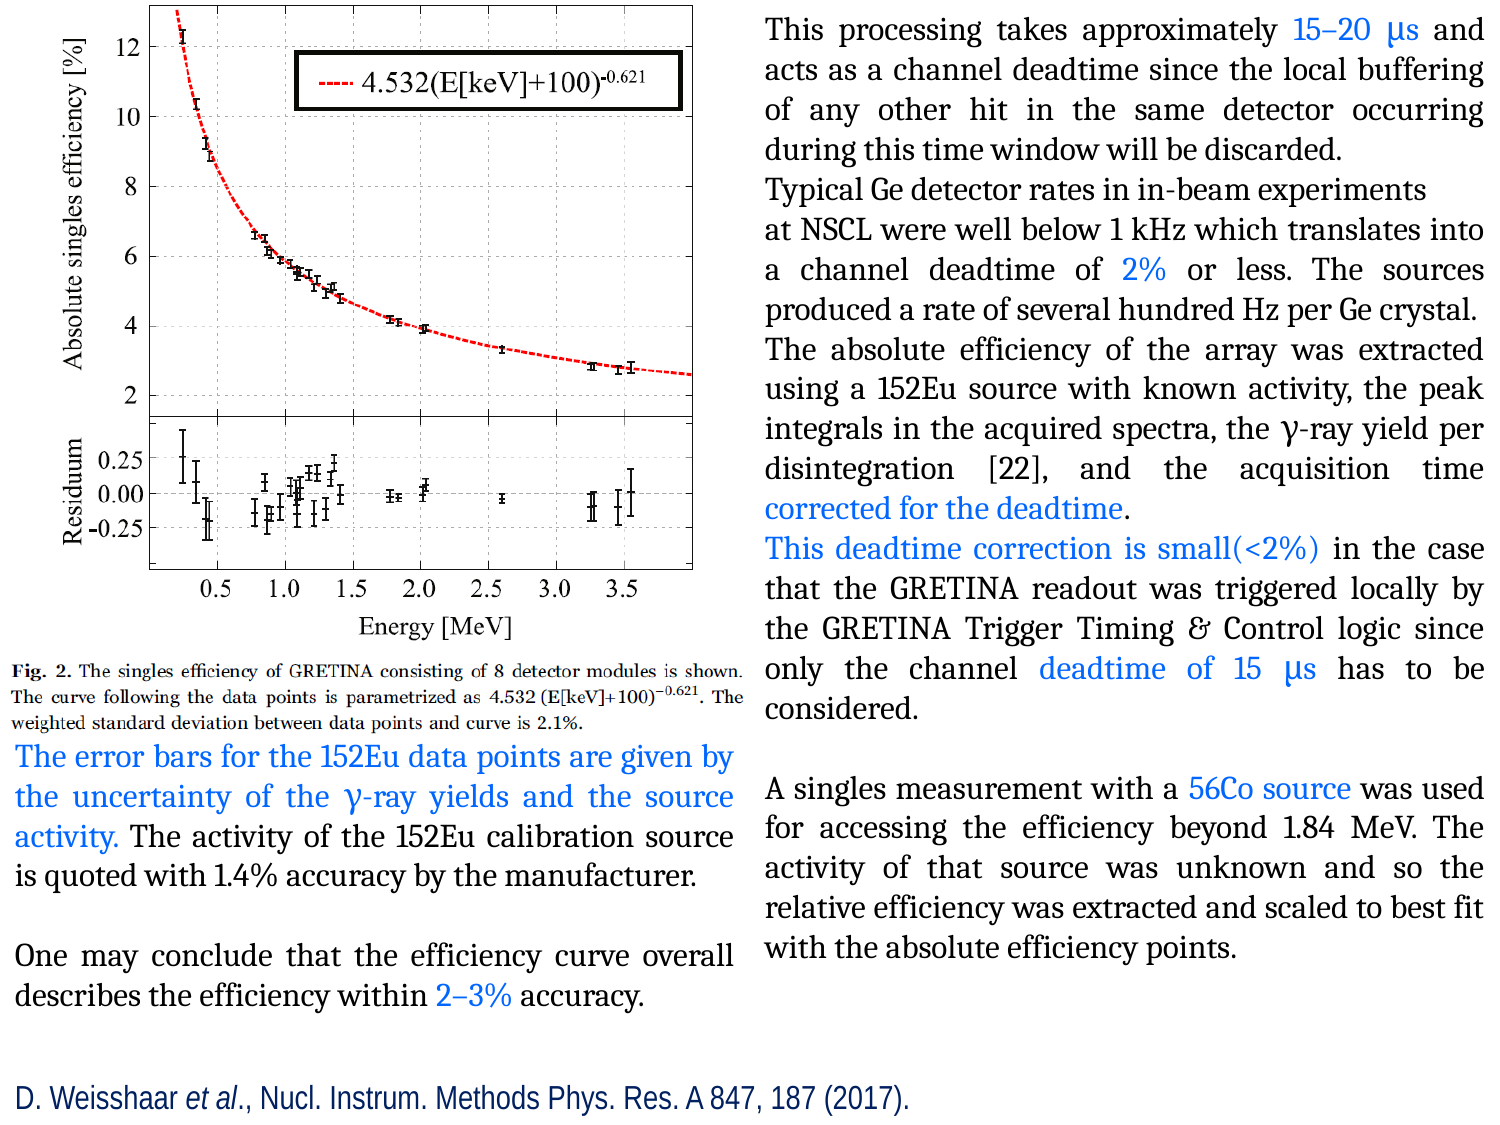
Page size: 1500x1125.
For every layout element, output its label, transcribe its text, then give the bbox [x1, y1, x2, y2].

picture [0, 0, 750, 742]
text_box D. Weisshaar et al., Nucl. Instrum. Methods Phys. Res. A 847, 187 (2017). [0, 1069, 945, 1124]
text_box The error bars for the 152Eu data points are given by the uncertainty of the γ-ray yields and the source activity. The activity of the 152Eu calibration source is quoted with 1.4% accuracy by the manufacturer. One may conclude that the efficiency curve overall describes the efficiency within 2–3% accuracy. [0, 742, 750, 1021]
text_box This processing takes approximately 15–20 μs and acts as a channel deadtime since the local buffering of any other hit in the same detector occurring during this time window will be discarded. Typical Ge detector rates in in-beam experiments at NSCL were well below 1 kHz which translates into a channel deadtime of 2% or less. The sources produced a rate of several hundred Hz per Ge crystal. The absolute efficiency of the array was extracted using a 152Eu source with known activity, the peak integrals in the acquired spectra, the γ-ray yield per disintegration [22], and the acquisition time corrected for the deadtime. This deadtime correction is small(<2%) in the case that the GRETINA readout was triggered locally by the GRETINA Trigger Timing & Control logic since only the channel deadtime of 15 μs has to be considered. A singles measurement with a 56Co source was used for accessing the efficiency beyond 1.84 MeV. The activity of that source was unknown and so the relative efficiency was extracted and scaled to best fit with the absolute efficiency points. [750, 0, 1500, 973]
